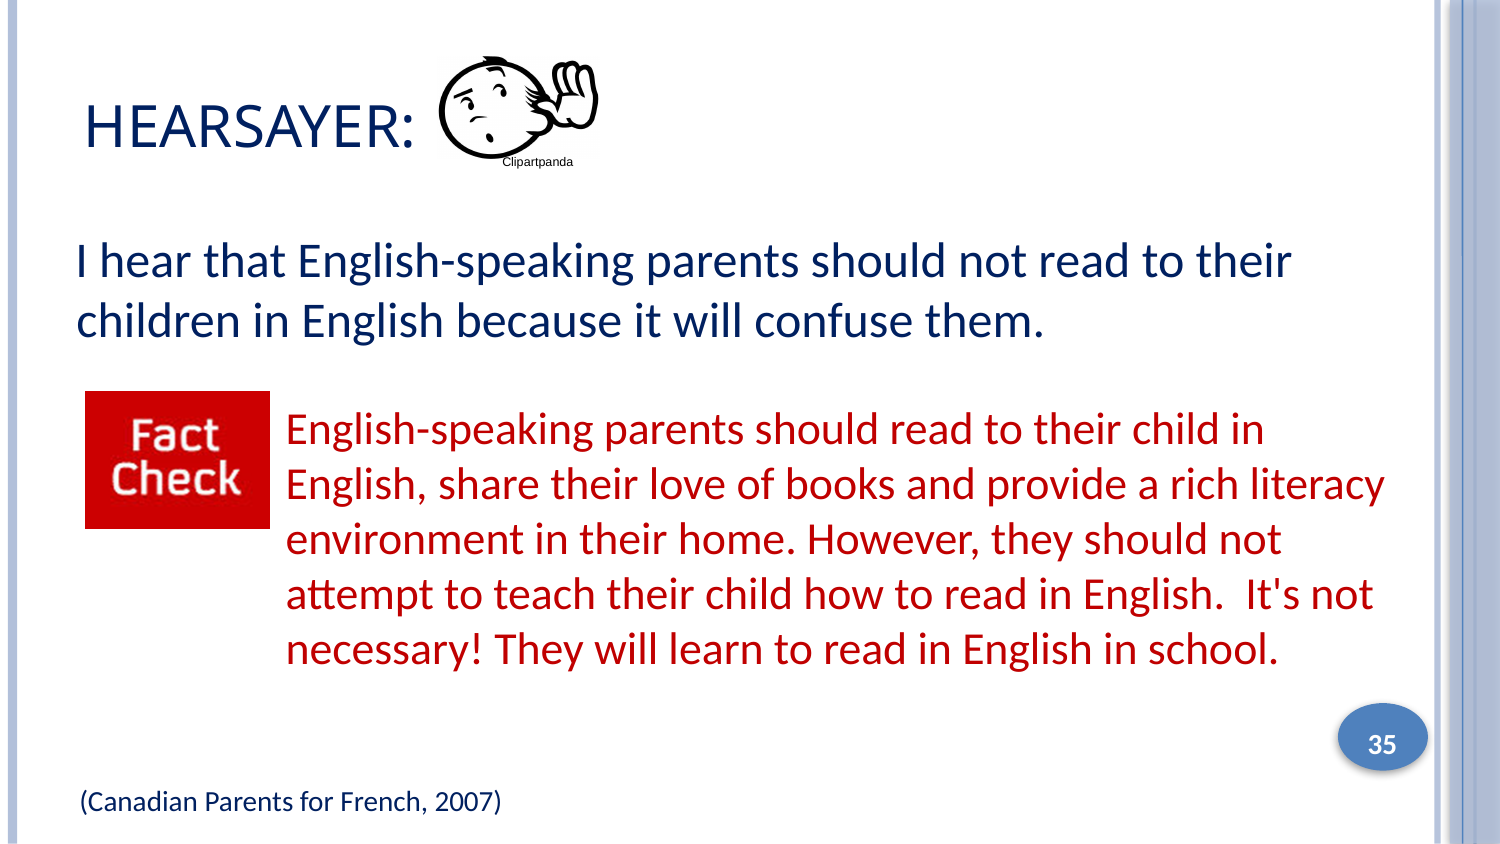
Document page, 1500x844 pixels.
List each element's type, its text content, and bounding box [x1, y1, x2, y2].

text_box (Canadian Parents for French, 2007) [64, 775, 518, 844]
slide_number 35 [1337, 710, 1428, 776]
picture [84, 390, 270, 530]
list I hear that English-speaking parents should not read to their children in English because it will confuse them. [60, 212, 1409, 326]
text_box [59, 55, 601, 178]
text_box English-speaking parents should read to their child in English, share their love of books and provide a rich literacy environment in their home. However, they should not attempt to teach their child how to read in English. It's not necessary! They will learn to read in English in school. [270, 391, 1433, 736]
